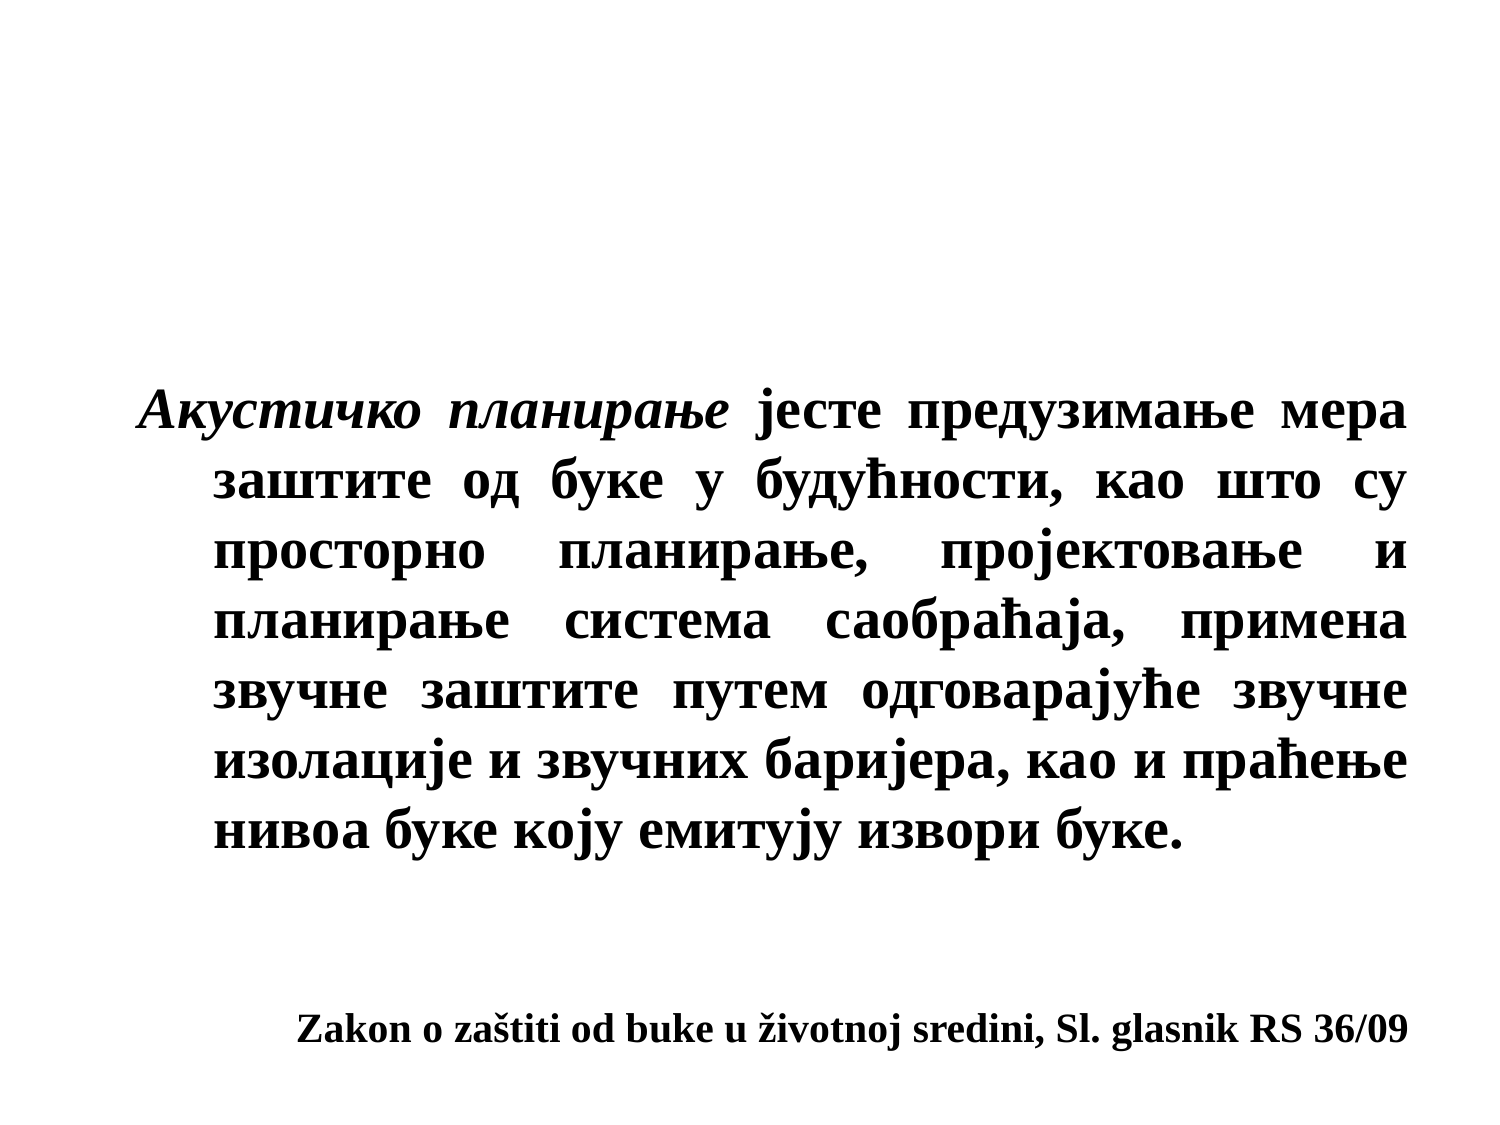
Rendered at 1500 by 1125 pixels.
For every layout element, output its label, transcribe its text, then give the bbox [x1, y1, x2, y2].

text_box Zakon o zaštiti od buke u životnoj sredini, Sl. glasnik RS 36/09 [183, 993, 1436, 1059]
text_box Акустичко планирање јесте предузимање мера заштите од буке у будућности, као што су просторно планирање, пројектовање и планирање система саобраћаја, примена звучне заштите путем одговарајуће звучне изолације и звучних баријера, као и праћење нивоа буке коју емитују извори буке. [123, 362, 1424, 868]
